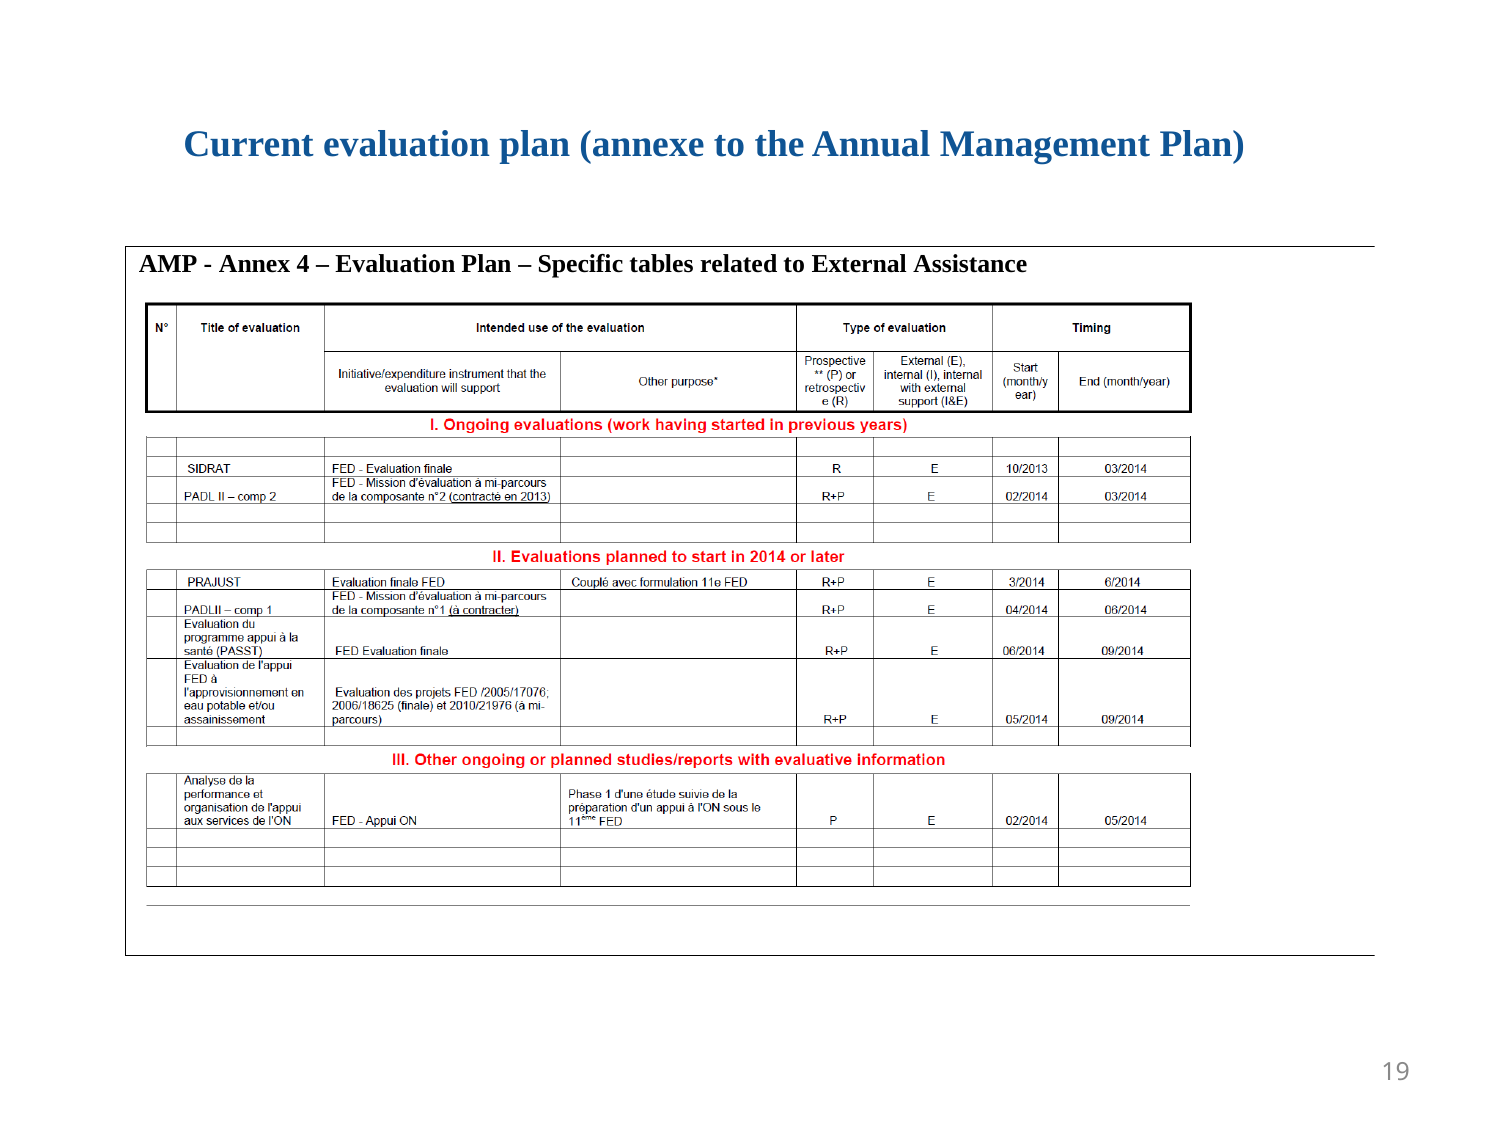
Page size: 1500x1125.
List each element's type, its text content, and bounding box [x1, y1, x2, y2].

picture [124, 231, 1376, 957]
text_box Current evaluation plan (annexe to the Annual Management Plan) [159, 111, 1270, 172]
slide_number 19 [1074, 1042, 1425, 1103]
